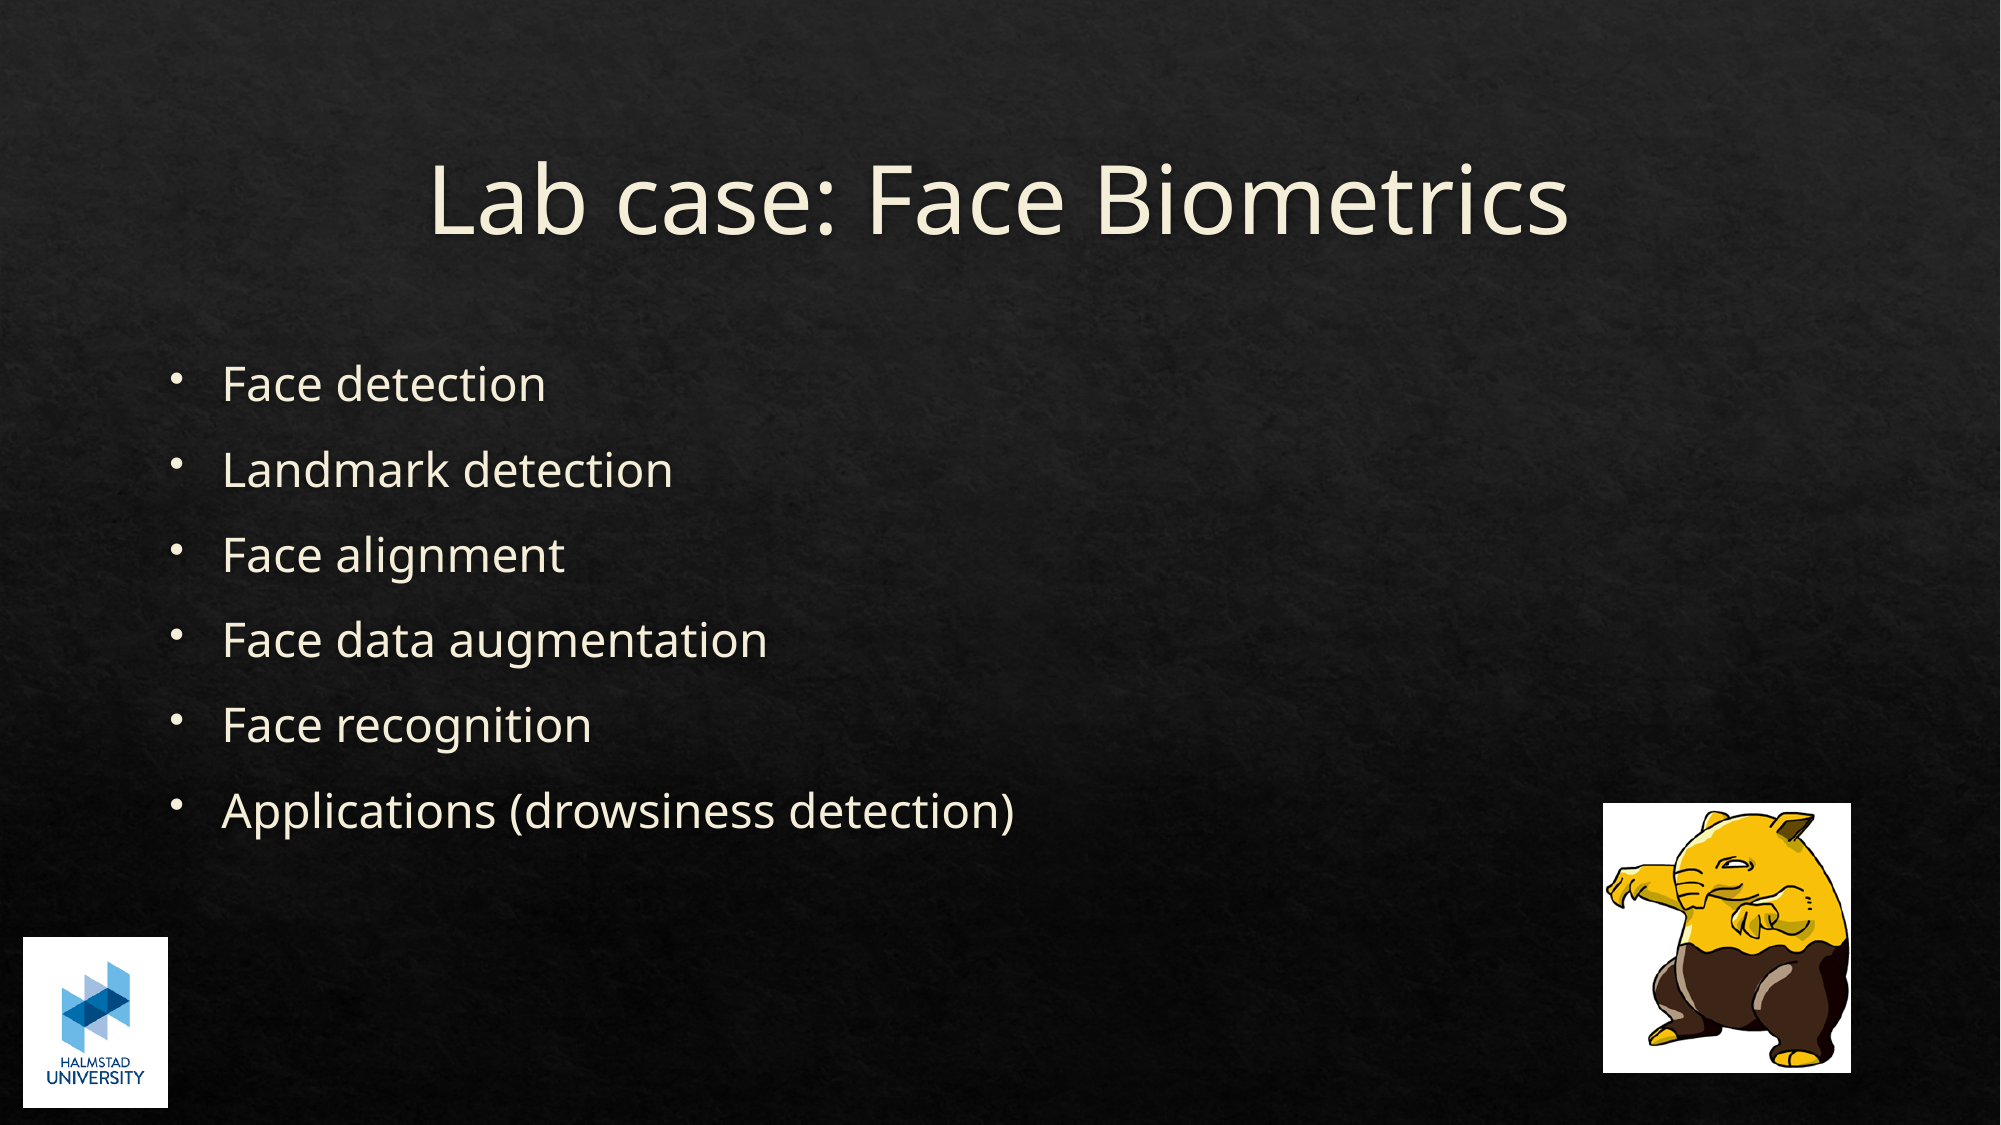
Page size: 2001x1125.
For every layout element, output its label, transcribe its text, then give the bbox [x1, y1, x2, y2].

list Face detection Landmark detection Face alignment Face data augmentation Face recognition Applications (drowsiness detection) [149, 340, 1849, 950]
picture [1603, 802, 1851, 1073]
picture [23, 937, 168, 1108]
title Lab case: Face Biometrics [149, 99, 1849, 307]
